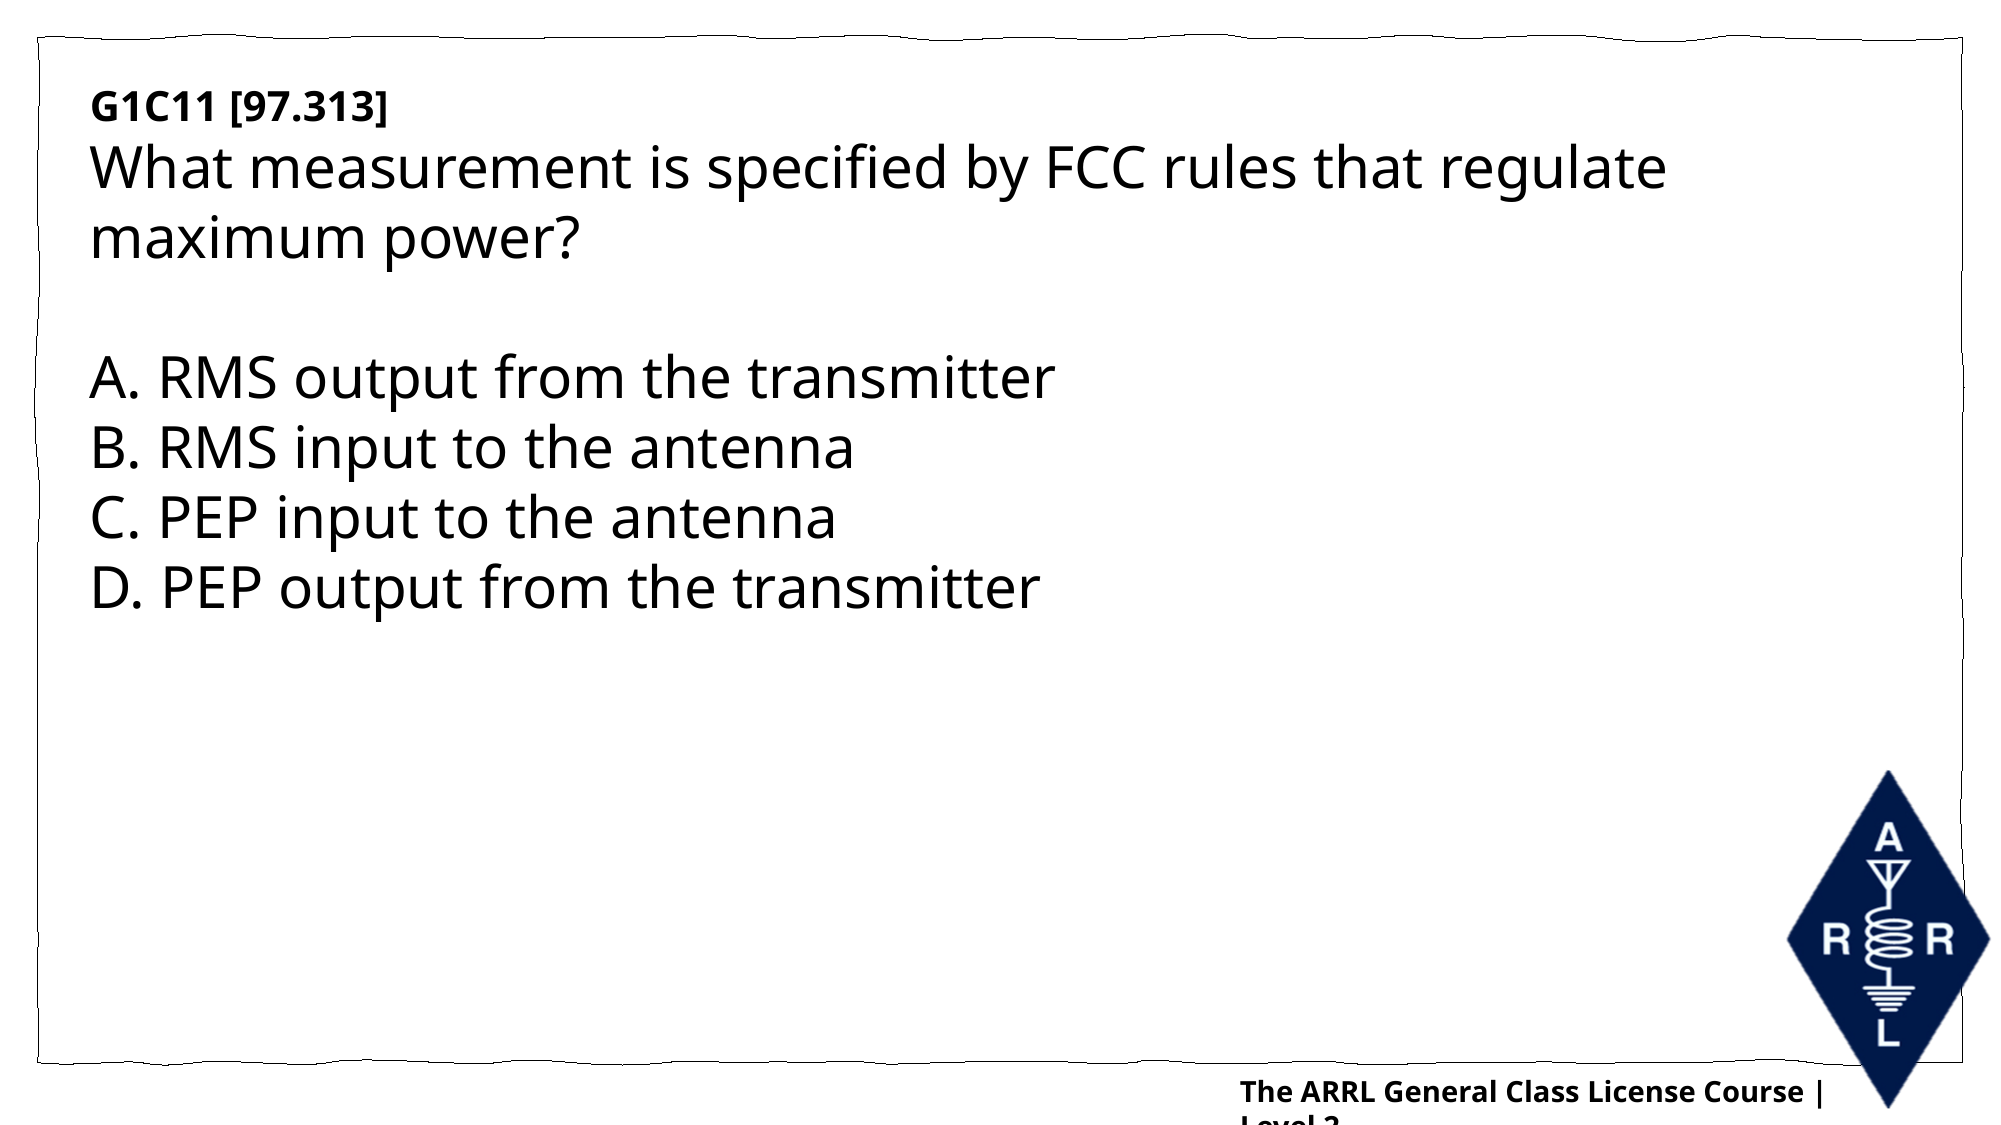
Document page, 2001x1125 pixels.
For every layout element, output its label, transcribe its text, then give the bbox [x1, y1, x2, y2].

picture [1773, 752, 1999, 1125]
text_box G1C11 [97.313] What measurement is specified by FCC rules that regulate maximum power? A. RMS output from the transmitter B. RMS input to the antenna C. PEP input to the antenna D. PEP output from the transmitter [75, 72, 1850, 628]
